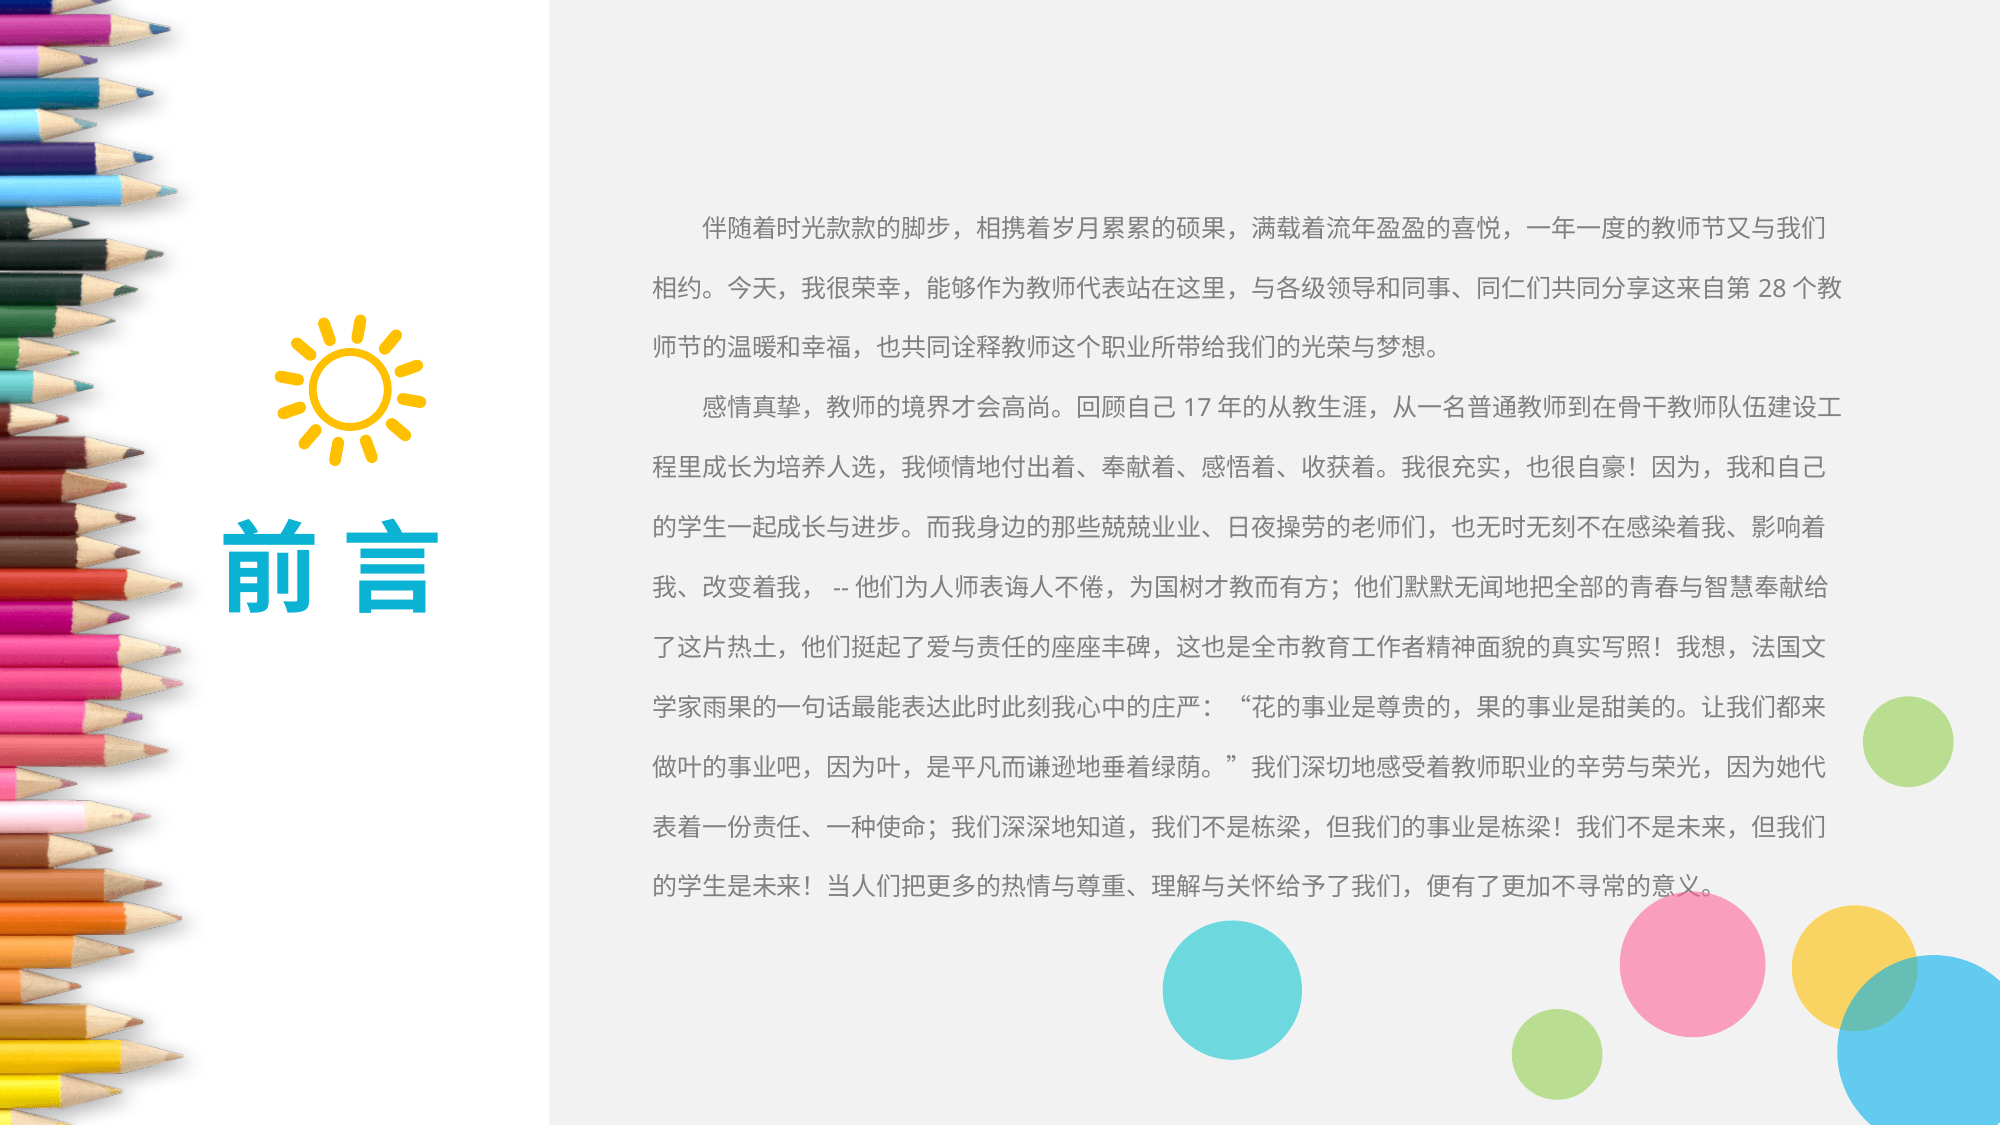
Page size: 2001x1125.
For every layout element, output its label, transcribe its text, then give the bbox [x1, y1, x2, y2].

text_box [1861, 695, 1955, 789]
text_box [273, 312, 428, 467]
text_box [1836, 954, 2000, 1125]
text_box 前 言 [250, 496, 493, 632]
text_box [1790, 904, 1918, 1031]
text_box [1618, 890, 1767, 1039]
text_box [1161, 919, 1304, 1061]
picture [0, 0, 230, 1125]
text_box 伴随着时光款款的脚步，相携着岁月累累的硕果，满载着流年盈盈的喜悦，一年一度的教师节又与我们相约。今天，我很荣幸，能够作为教师代表站在这里，与各级领导和同事、同仁们共同分享这来自第28个教师节的温暖和幸福，也共同诠释教师这个职业所带给我们的光荣与梦想。 感情真挚，教师的境界才会高尚。回顾自己17年的从教生涯，从一名普通教师到在骨干教师队伍建设工程里成长为培养人选，我倾情地付出着、奉献着、感悟着、收获着。我很充实，也很自豪！因为，我和自己的学生一起成长与进步。而我身边的那些兢兢业业、日夜操劳的老师们，也无时无刻不在感染着我、影响着我、改变着我，--他们为人师表诲人不倦，为国树才教而有方；他们默默无闻地把全部的青春与智慧奉献给了这片热土，他们挺起了爱与责任的座座丰碑，这也是全市教育工作者精神面貌的真实写照！我想，法国文学家雨果的一句话最能表达此时此刻我心中的庄严：“花的事业是尊贵的，果的事业是甜美的。让我们都来做叶的事业吧，因为叶，是平凡而谦逊地垂着绿荫。”我们深切地感受着教师职业的辛劳与荣光，因为她代表着一份责任、一种使命；我们深深地知道，我们不是栋梁，但我们的事业是栋梁！我们不是未来，但我们的学生是未来！当人们把更多的热情与尊重、理解与关怀给予了我们，便有了更加不寻常的意义。 [637, 174, 1865, 969]
text_box [548, 0, 2000, 1125]
text_box [1510, 1008, 1604, 1101]
